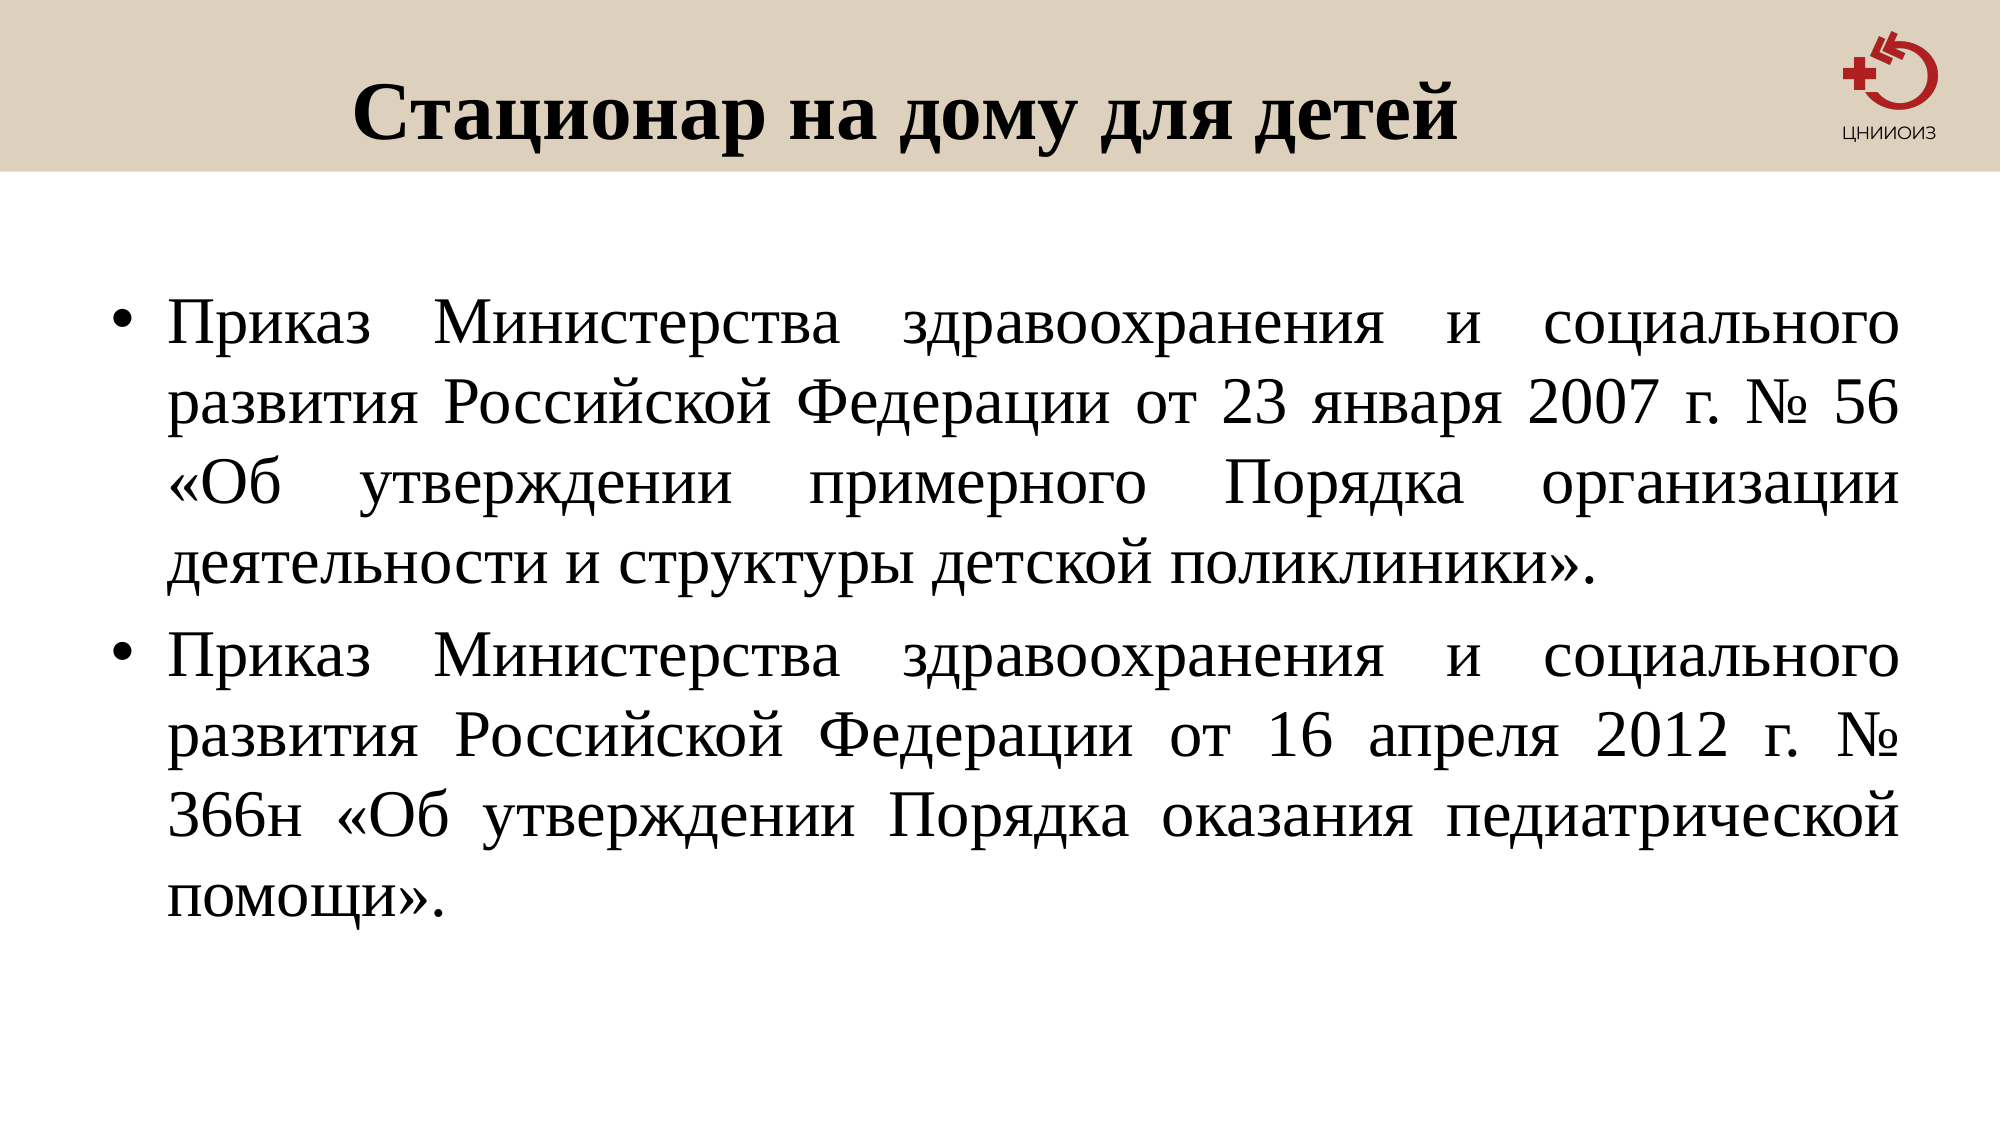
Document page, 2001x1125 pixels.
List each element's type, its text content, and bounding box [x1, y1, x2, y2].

text_box Стационар на дому для детей [230, 40, 1581, 172]
text_box [0, 0, 2000, 173]
text_box Приказ Министерства здравоохранения и социального развития Российской Федерации от 23 января 2007 г. № 56 «Об утверждении примерного Порядка организации деятельности и структуры детской поликлиники». Приказ Министерства здравоохранения и социального развития Российской Федерации от 16 апреля 2012 г. № 366н «Об утверждении Порядка оказания педиатрической помощи». [95, 269, 1918, 1020]
picture [1843, 31, 1938, 142]
